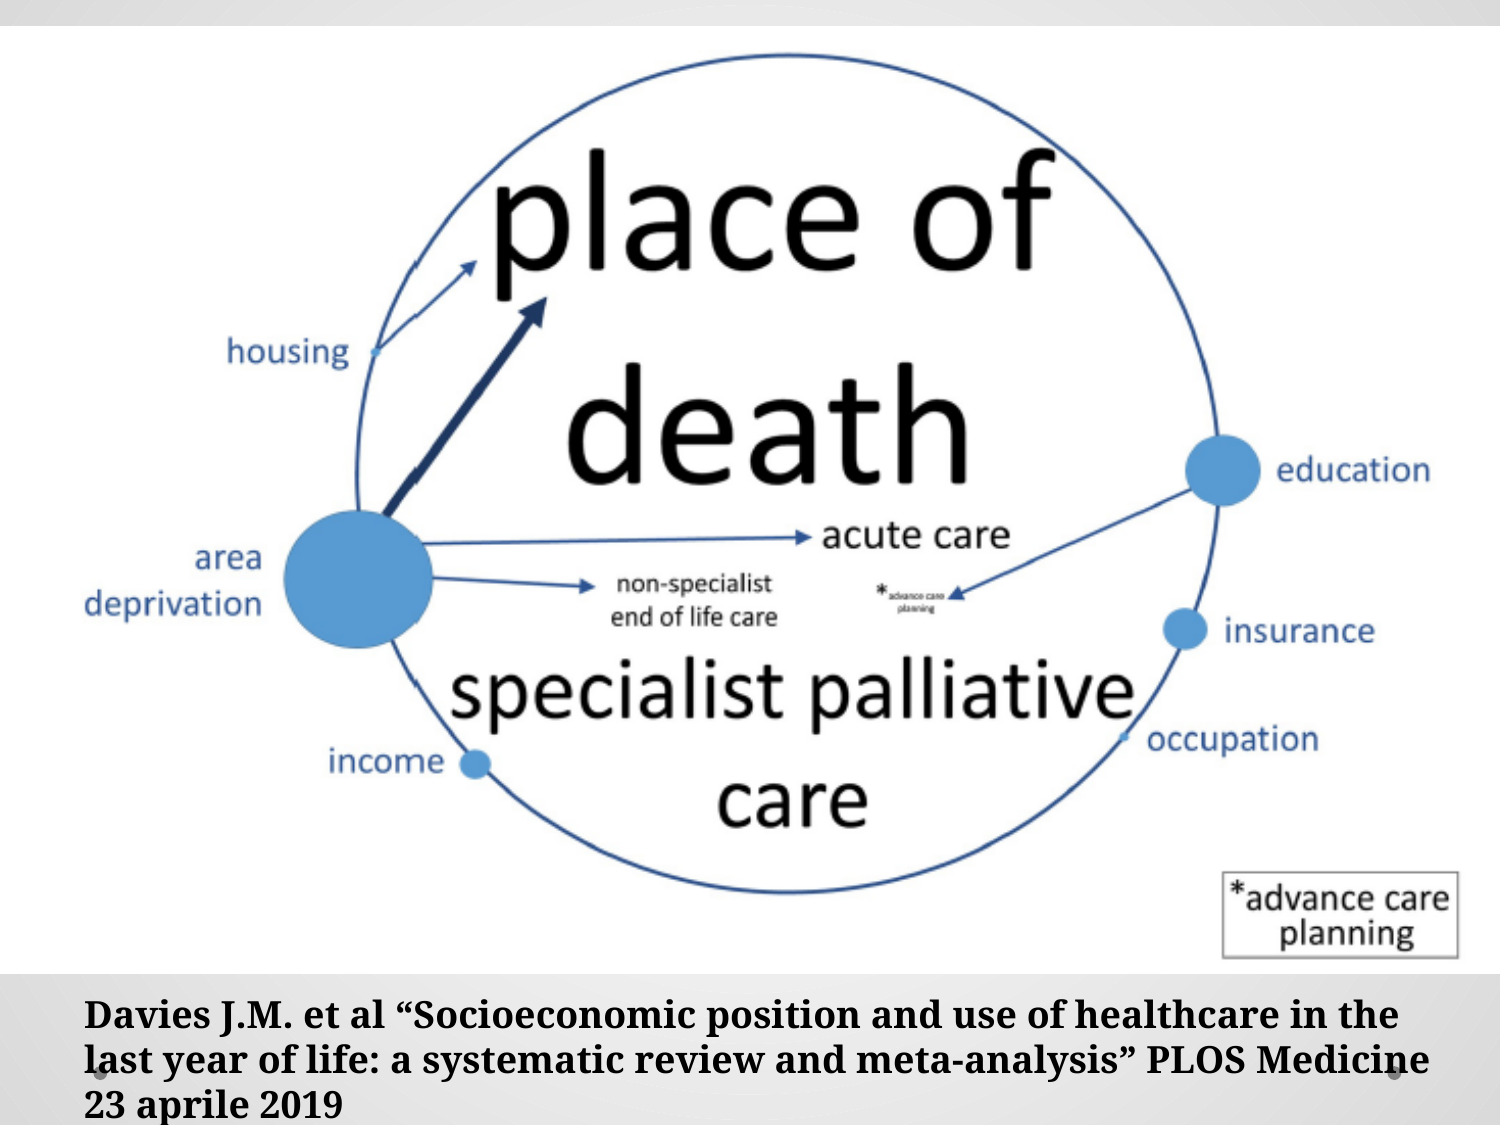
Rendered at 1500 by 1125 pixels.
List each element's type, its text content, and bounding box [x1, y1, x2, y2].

picture [0, 26, 1500, 974]
text_box Davies J.M. et al “Socioeconomic position and use of healthcare in the last year of life: a systematic review and meta-analysis” PLOS Medicine 23 aprile 2019 [69, 983, 1450, 1125]
